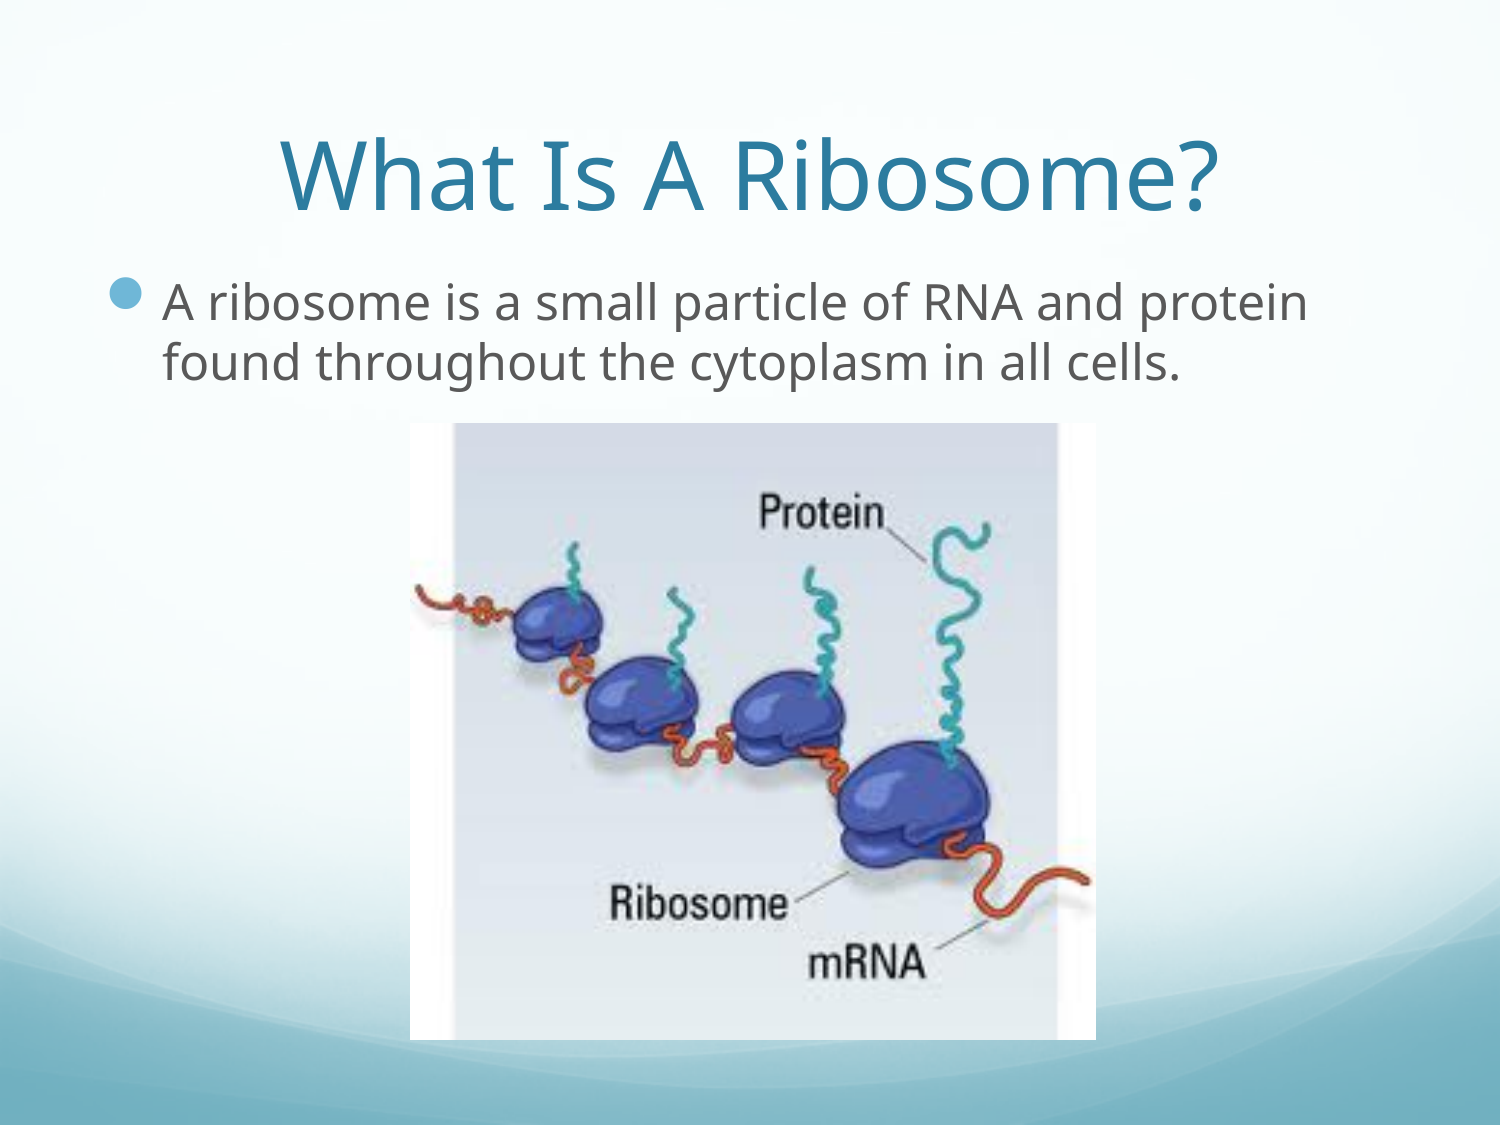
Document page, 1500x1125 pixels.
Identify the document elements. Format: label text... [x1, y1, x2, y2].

title What Is A Ribosome? [90, 17, 1410, 237]
picture [409, 422, 1097, 1041]
list A ribosome is a small particle of RNA and protein found throughout the cytoplasm in all cells. [90, 262, 1410, 975]
